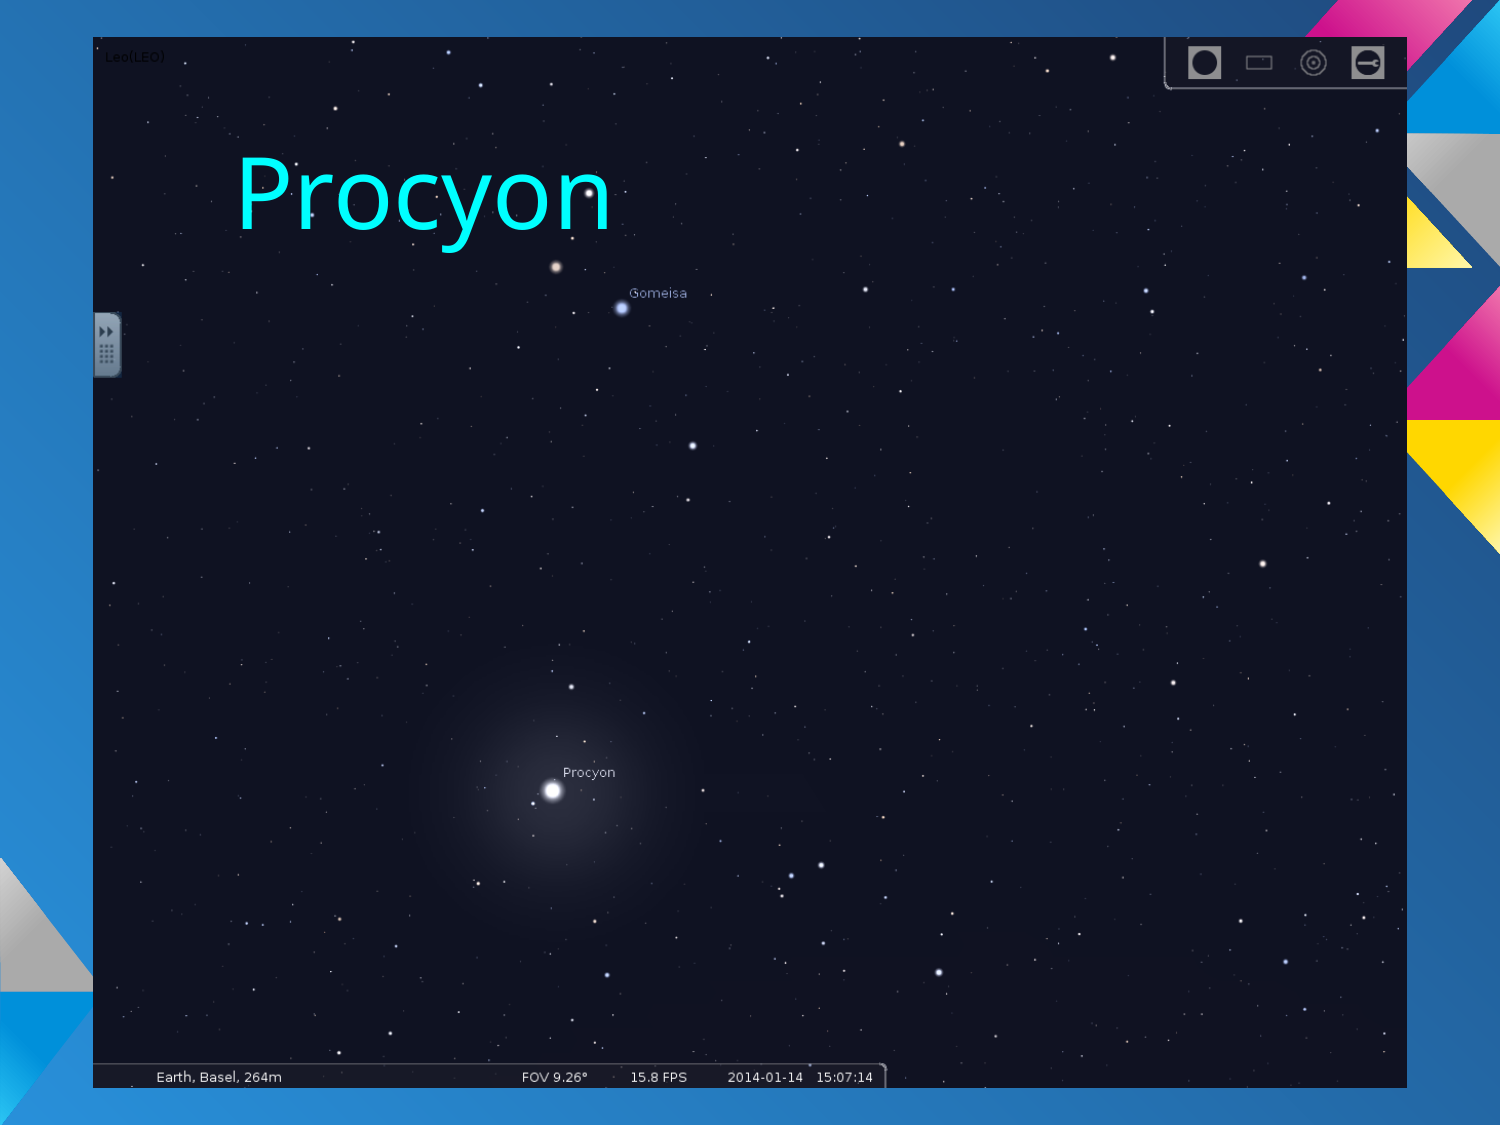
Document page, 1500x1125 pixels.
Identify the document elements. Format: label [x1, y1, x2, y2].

picture [93, 37, 1407, 1088]
